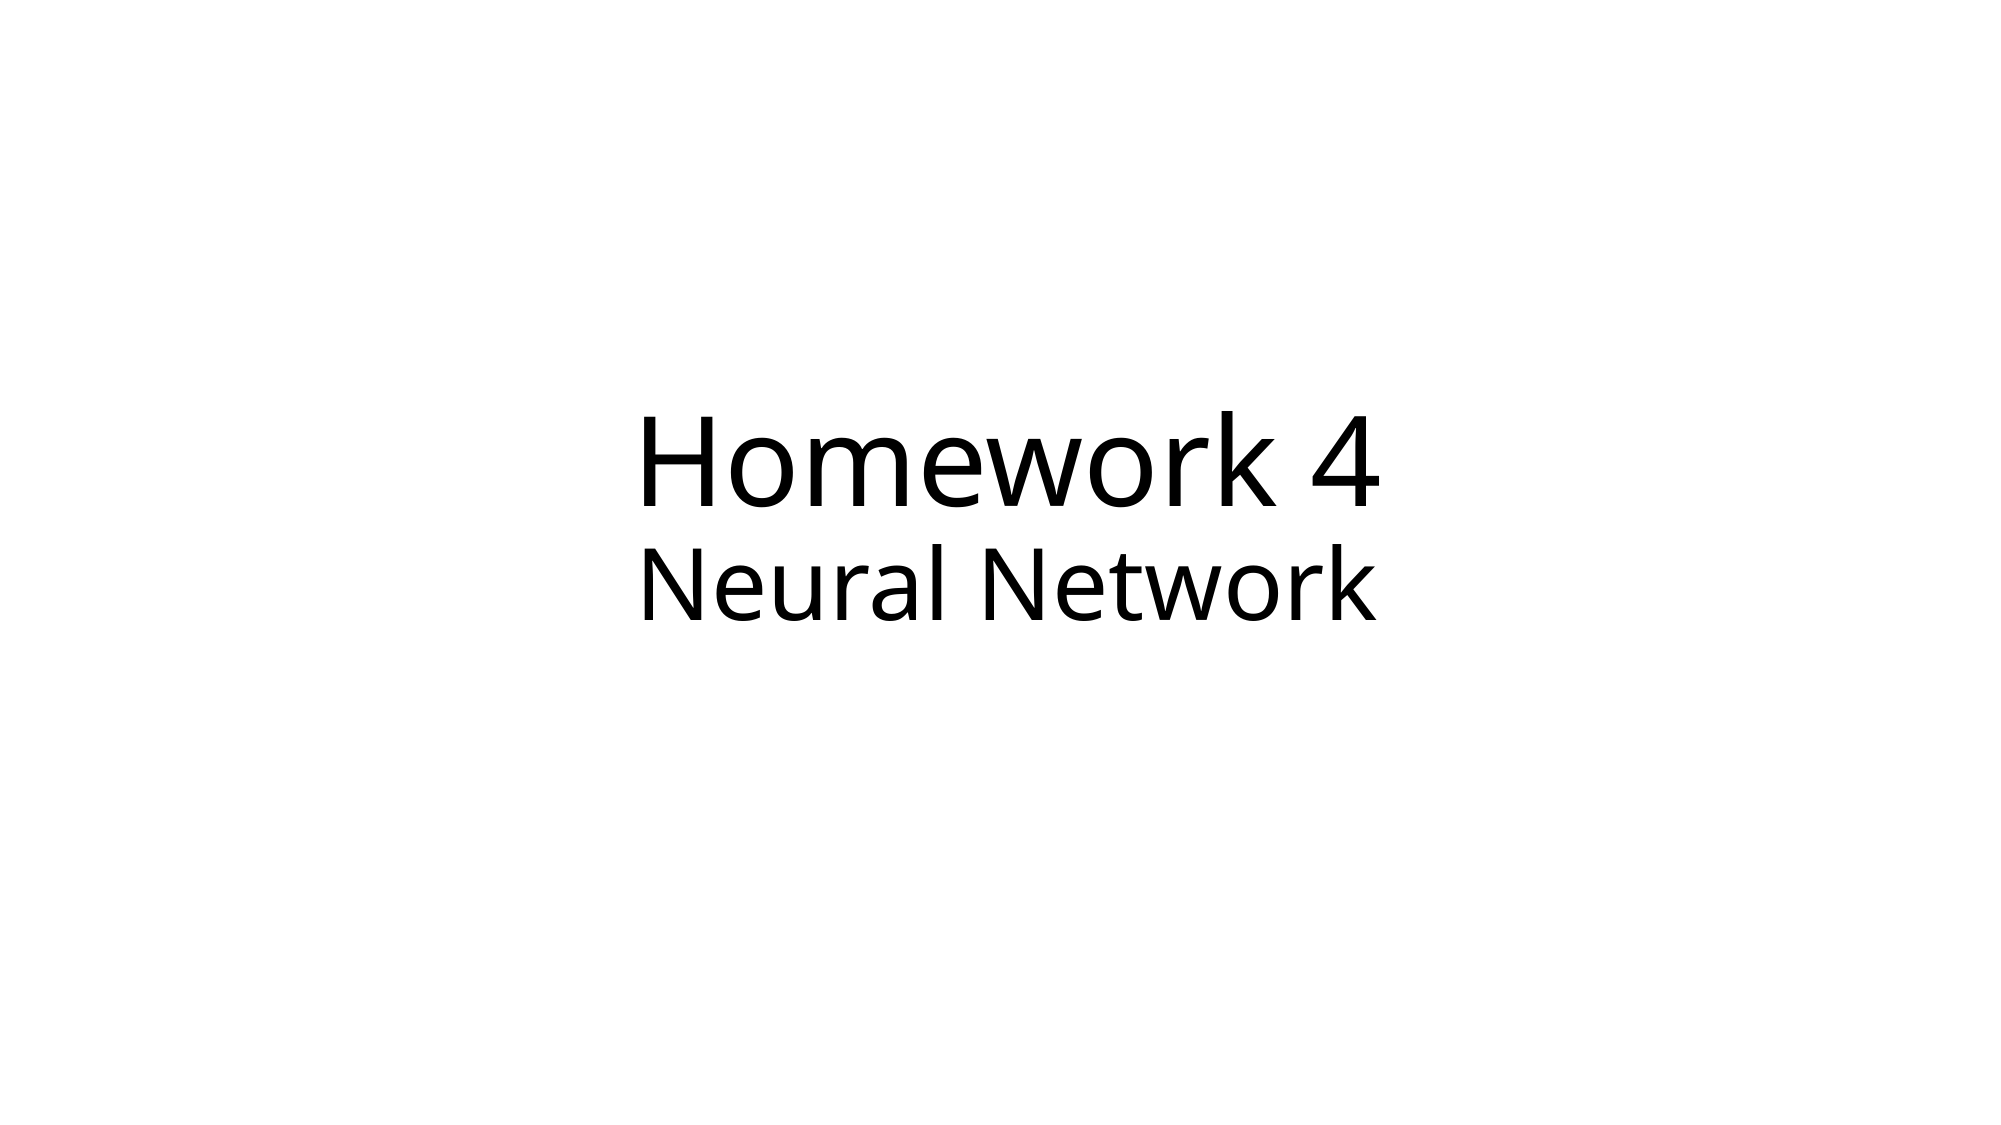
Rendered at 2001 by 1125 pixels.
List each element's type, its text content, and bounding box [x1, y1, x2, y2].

title Homework 4 Neural Network [68, 125, 1947, 662]
